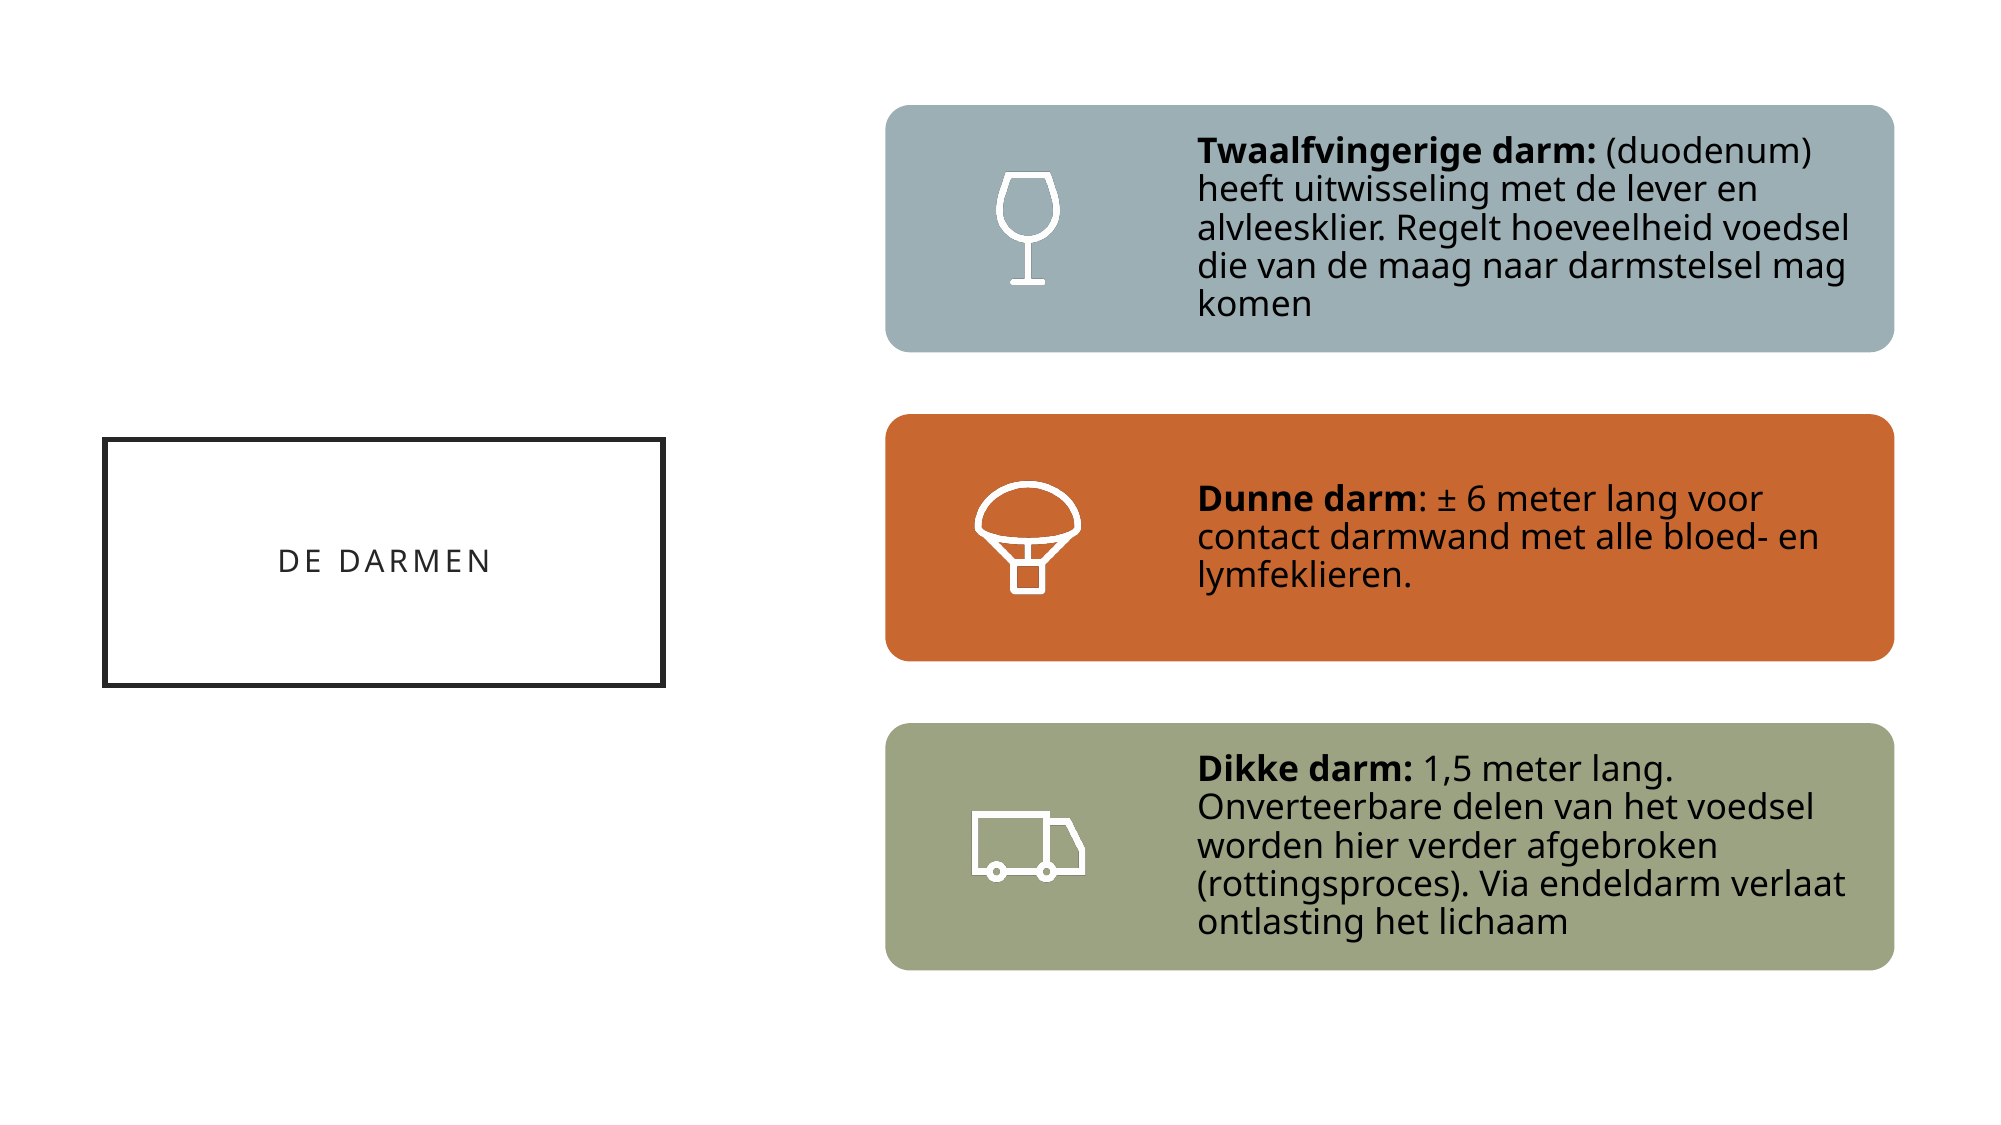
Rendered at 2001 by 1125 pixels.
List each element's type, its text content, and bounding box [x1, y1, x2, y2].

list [885, 104, 1895, 971]
title De darmen [102, 437, 666, 688]
